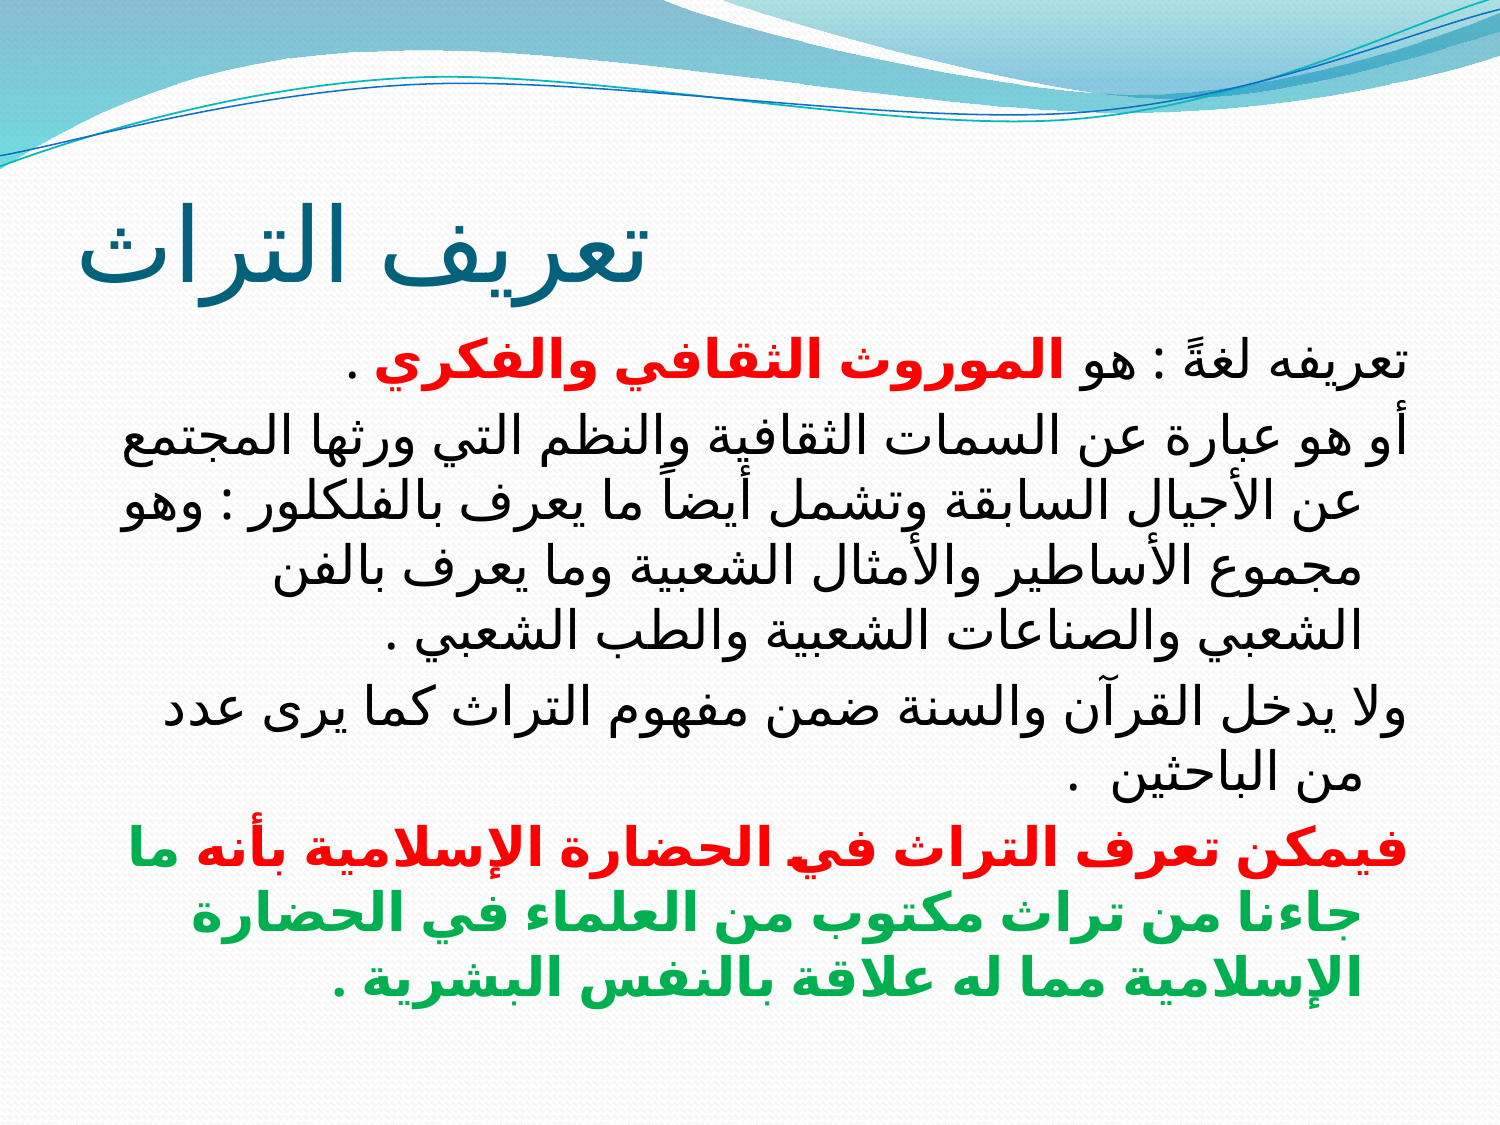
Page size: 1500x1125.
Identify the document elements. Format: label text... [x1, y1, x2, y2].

list تعريفه لغةً : هو الموروث الثقافي والفكري . أو هو عبارة عن السمات الثقافية والنظم التي ورثها المجتمع عن الأجيال السابقة وتشمل أيضاً ما يعرف بالفلكلور : وهو مجموع الأساطير والأمثال الشعبية وما يعرف بالفن الشعبي والصناعات الشعبية والطب الشعبي . ولا يدخل القرآن والسنة ضمن مفهوم التراث كما يرى عدد من الباحثين . فيمكن تعرف التراث في الحضارة الإسلامية بأنه ما جاءنا من تراث مكتوب من العلماء في الحضارة الإسلامية مما له علاقة بالنفس البشرية . [75, 317, 1425, 1038]
title تعريف التراث [75, 115, 1425, 303]
